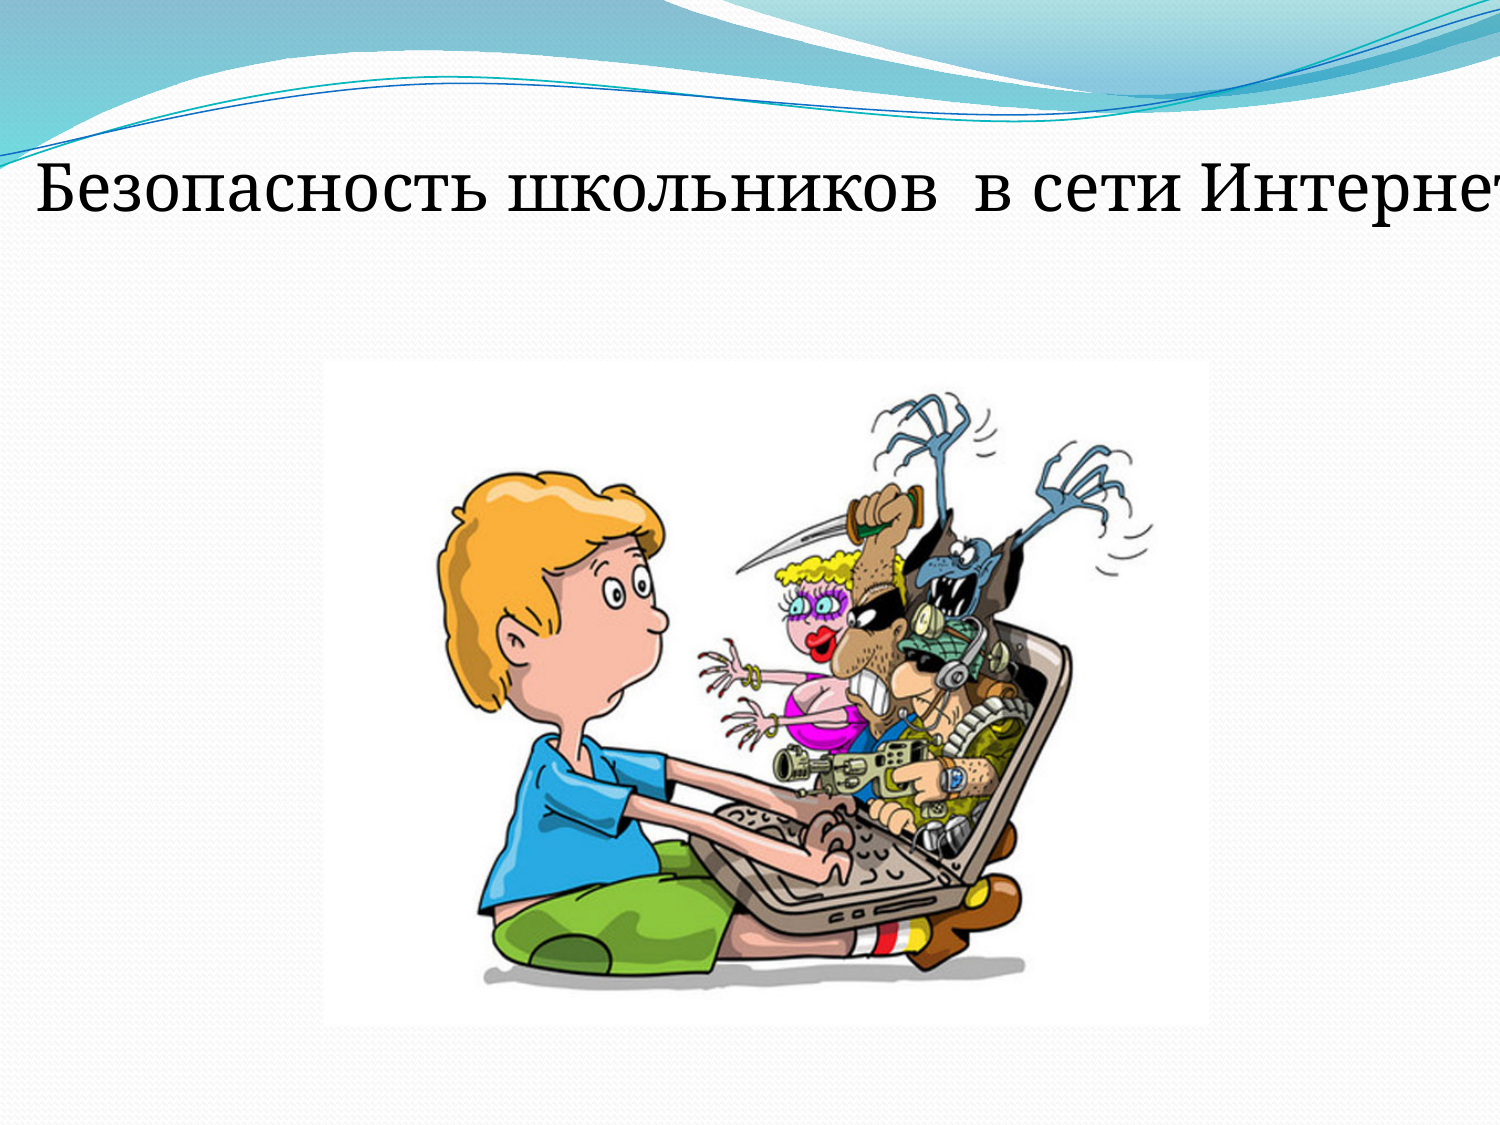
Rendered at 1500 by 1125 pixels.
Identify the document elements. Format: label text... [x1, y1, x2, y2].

picture [324, 361, 1209, 1025]
text_box Безопасность школьников в сети Интернет [21, 137, 1500, 232]
